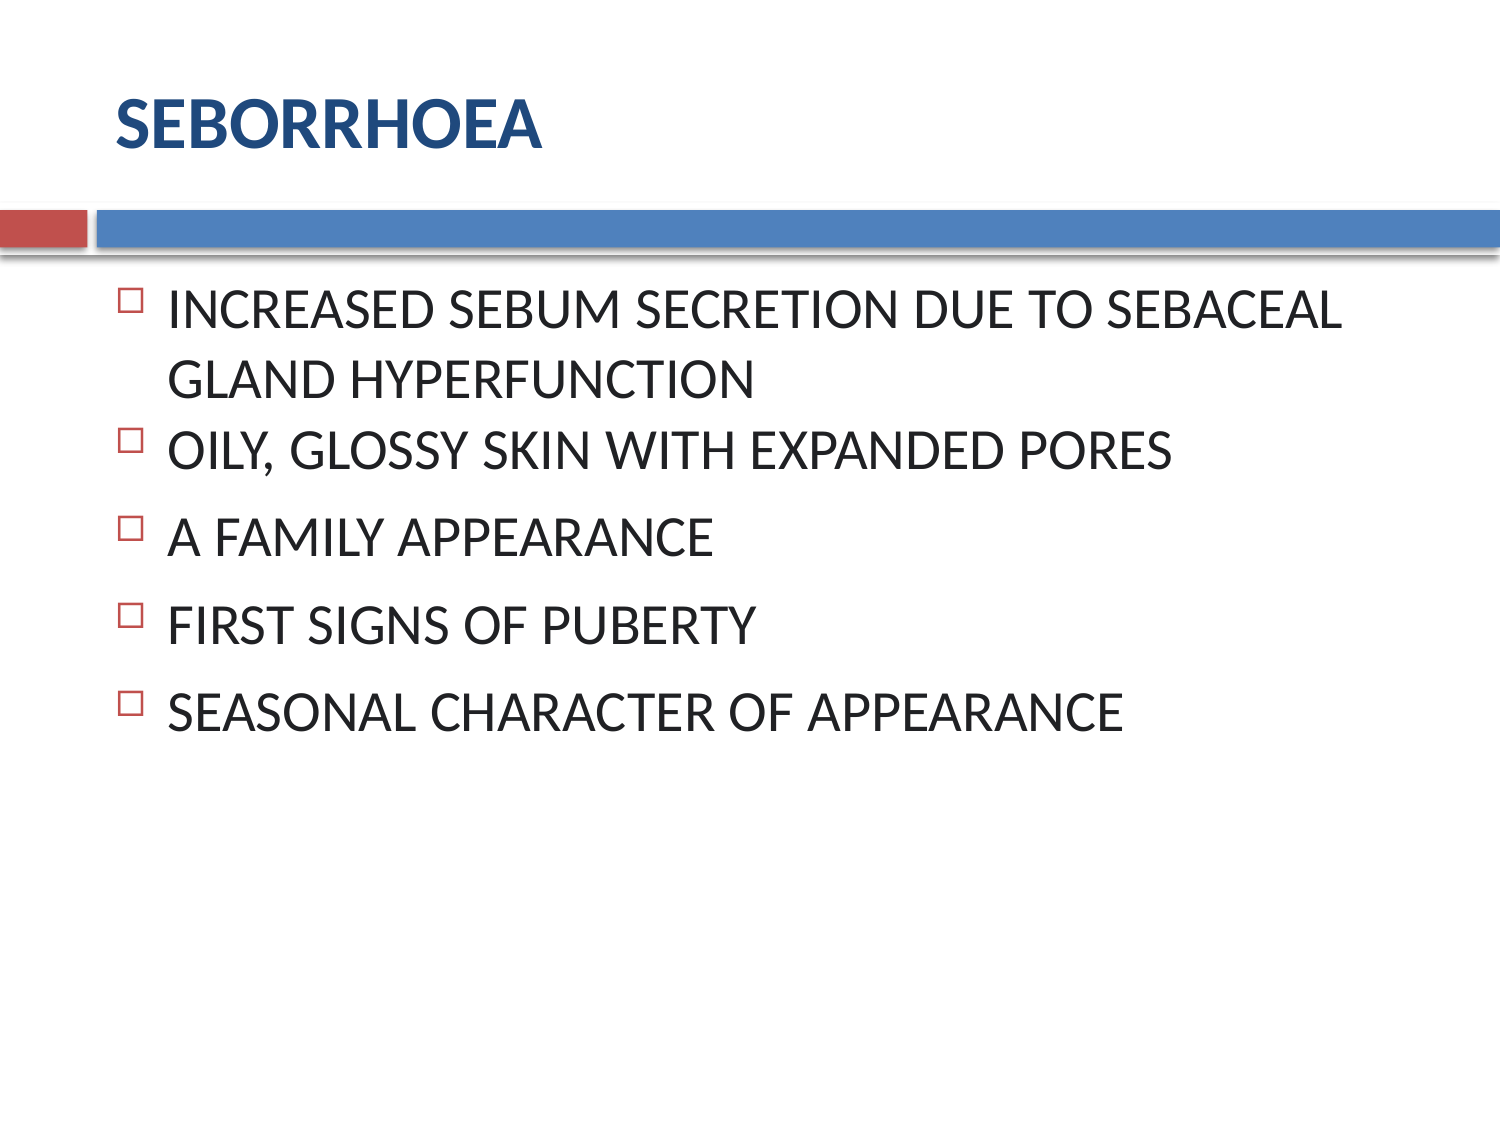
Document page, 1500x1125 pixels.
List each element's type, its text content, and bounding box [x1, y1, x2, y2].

list INCREASED SEBUM SECRETION DUE TO SEBACEAL GLAND HYPERFUNCTION OILY, GLOSSY SKIN WITH EXPANDED PORES A FAMILY APPEARANCE FIRST SIGNS OF PUBERTY SEASONAL CHARACTER OF APPEARANCE [100, 262, 1438, 1005]
title SEBORRHOEA [100, 37, 1438, 200]
